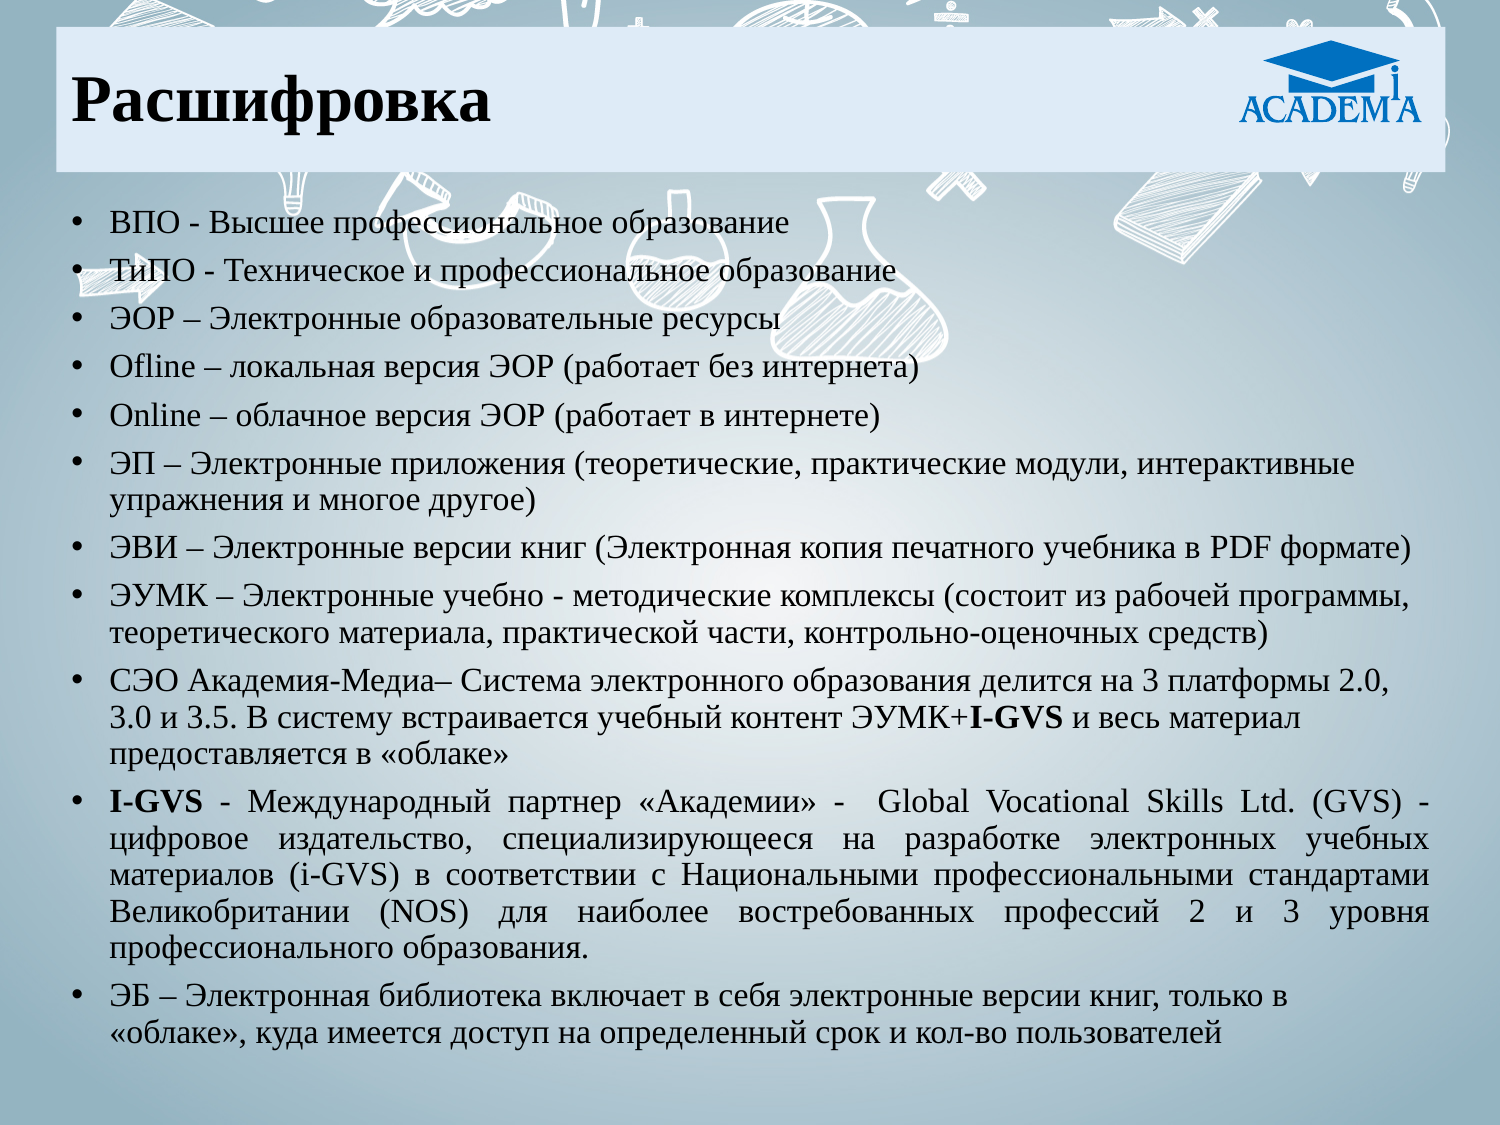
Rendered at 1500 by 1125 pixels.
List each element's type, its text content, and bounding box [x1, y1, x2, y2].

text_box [1239, 40, 1422, 123]
list ВПО - Высшее профессиональное образование ТиПО - Техническое и профессиональное образование ЭОР – Электронные образовательные ресурсы Ofline – локальная версия ЭОР (работает без интернета) Online – облачное версия ЭОР (работает в интернете) ЭП – Электронные приложения (теоретические, практические модули, интерактивные упражнения и многое другое) ЭВИ – Электронные версии книг (Электронная копия печатного учебника в PDF формате) ЭУМК – Электронные учебно - методические комплексы (состоит из рабочей программы, теоретического материала, практической части, контрольно-оценочных средств) СЭО Академия-Медиа– Система электронного образования делится на 3 платформы 2.0, 3.0 и 3.5. В систему встраивается учебный контент ЭУМК+I-GVS и весь материал предоставляется в «облаке» I-GVS - Международный партнер «Академии» - Global Vocational Skills Ltd. (GVS) - цифровое издательство, специализирующееся на разработке электронных учебных материалов (i-GVS) в соответствии с Национальными профессиональными стандартами Великобритании (NOS) для наиболее востребованных профессий 2 и 3 уровня профессионального образования. ЭБ – Электронная библиотека включает в себя электронные версии книг, только в «облаке», куда имеется доступ на определенный срок и кол-во пользователей [56, 196, 1446, 1086]
picture [0, 0, 1500, 1125]
title Расшифровка [56, 26, 1446, 173]
